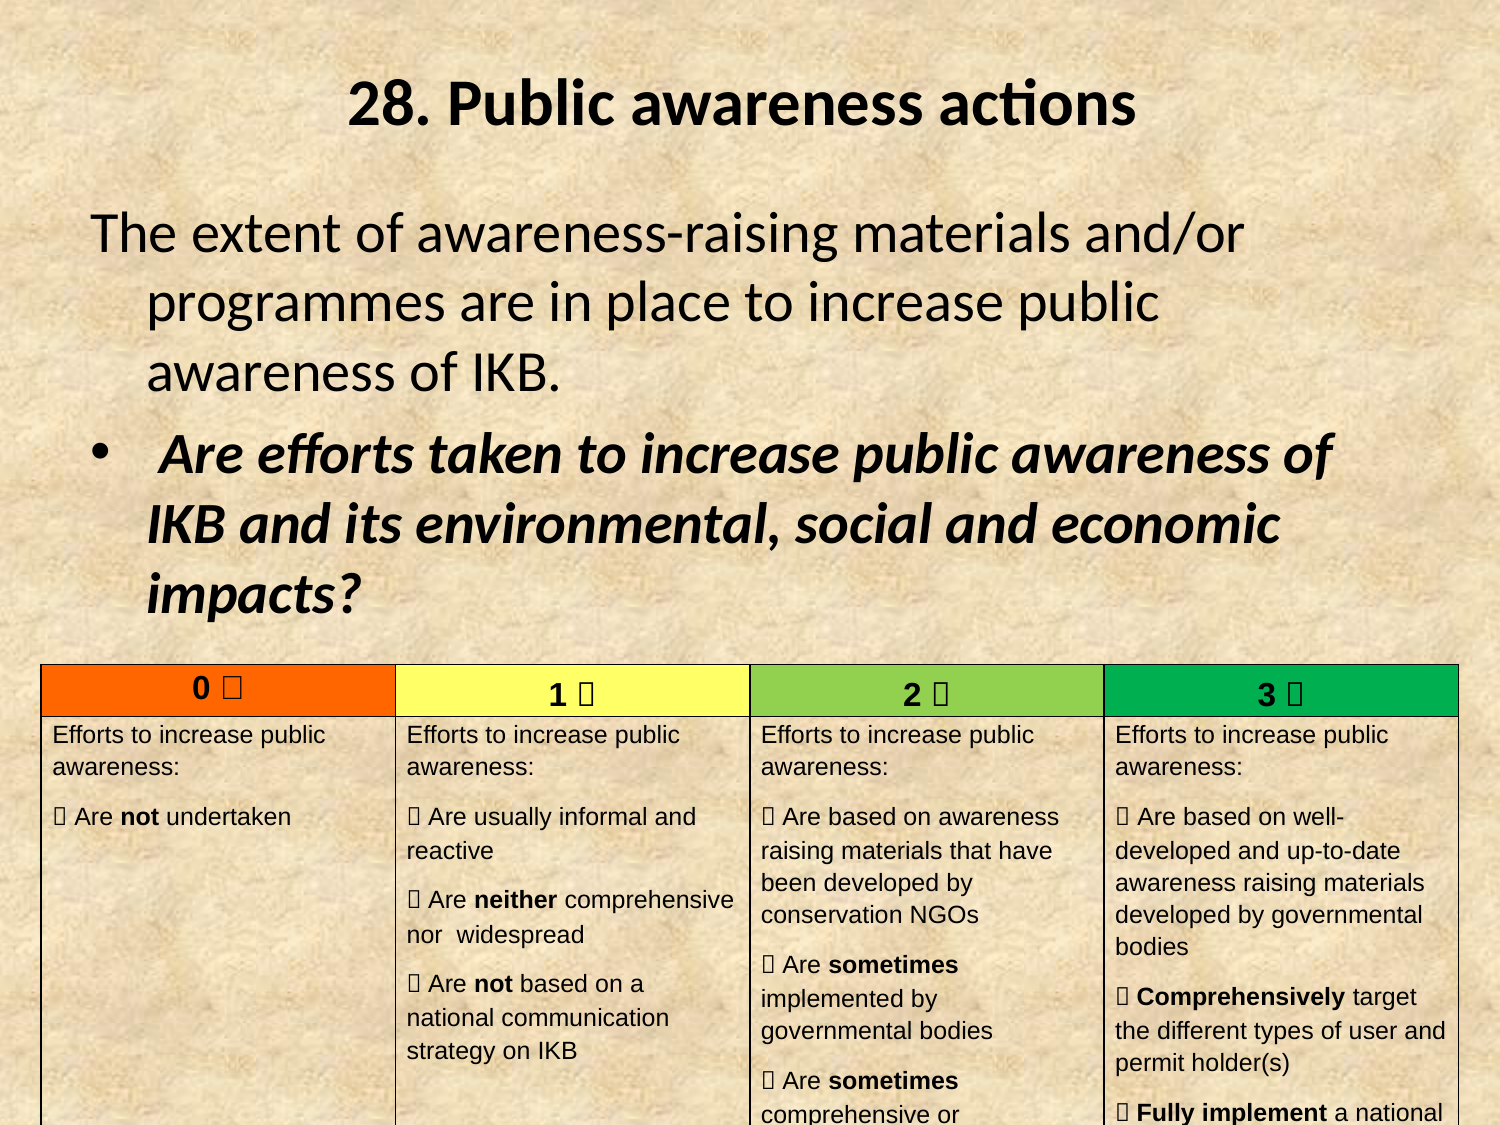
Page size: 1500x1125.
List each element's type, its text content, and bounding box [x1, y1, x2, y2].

table_cell Efforts to increase public awareness: 􀜆 Are usually informal and reactive 􀜆 Are neither comprehensive nor widespread 􀜆 Are not based on a national communication strategy on IKB [396, 717, 749, 1125]
table_header 0 􀜆 [42, 665, 395, 716]
picture [0, 0, 1500, 1125]
table_header 2 􀜆 [751, 665, 1103, 716]
table_cell Efforts to increase public awareness: 􀜆 Are based on awareness raising materials that have been developed by conservation NGOs 􀜆 Are sometimes implemented by governmental bodies 􀜆 Are sometimes comprehensive or widespread 􀜆 Implement only partially a national communication strategy on IKB [751, 717, 1103, 1125]
title 28. Public awareness actions [75, 45, 1425, 186]
table_header 3 􀜆 [1105, 665, 1458, 716]
list The extent of awareness-raising materials and/or programmes are in place to increase public awareness of IKB. Are efforts taken to increase public awareness of IKB and its environmental, social and economic impacts? [75, 186, 1425, 657]
table_cell Efforts to increase public awareness: 􀜆 Are based on well-developed and up-to-date awareness raising materials developed by governmental bodies 􀜆 Comprehensively target the different types of user and permit holder(s) 􀜆 Fully implement a national communication strategy on IKB [1105, 717, 1458, 1125]
table_header 1 􀜆 [396, 665, 749, 716]
table_cell Efforts to increase public awareness: 􀜆 Are not undertaken [42, 717, 395, 1125]
